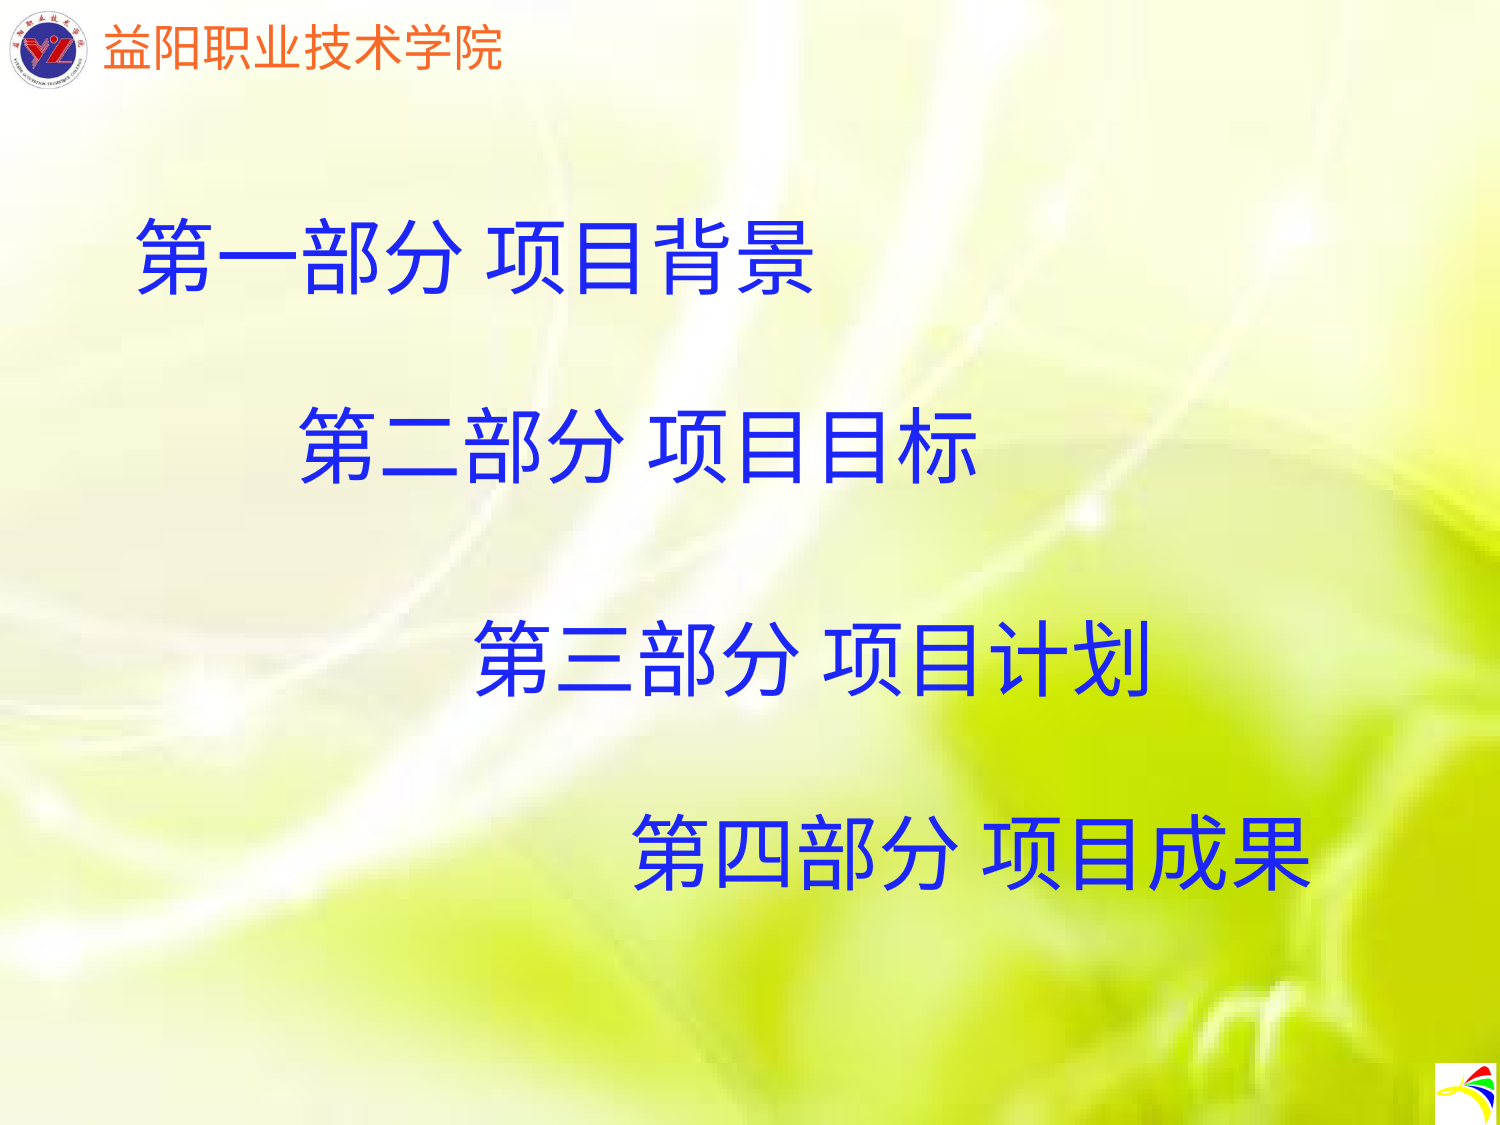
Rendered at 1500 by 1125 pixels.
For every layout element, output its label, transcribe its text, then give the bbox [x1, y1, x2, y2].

text_box 第四部分 项目成果 [572, 808, 1370, 894]
text_box 第二部分 项目目标 [253, 397, 1022, 492]
picture [0, 0, 1500, 1125]
title 第一部分 项目背景 [88, 208, 863, 303]
text_box 第三部分 项目计划 [381, 609, 1244, 705]
